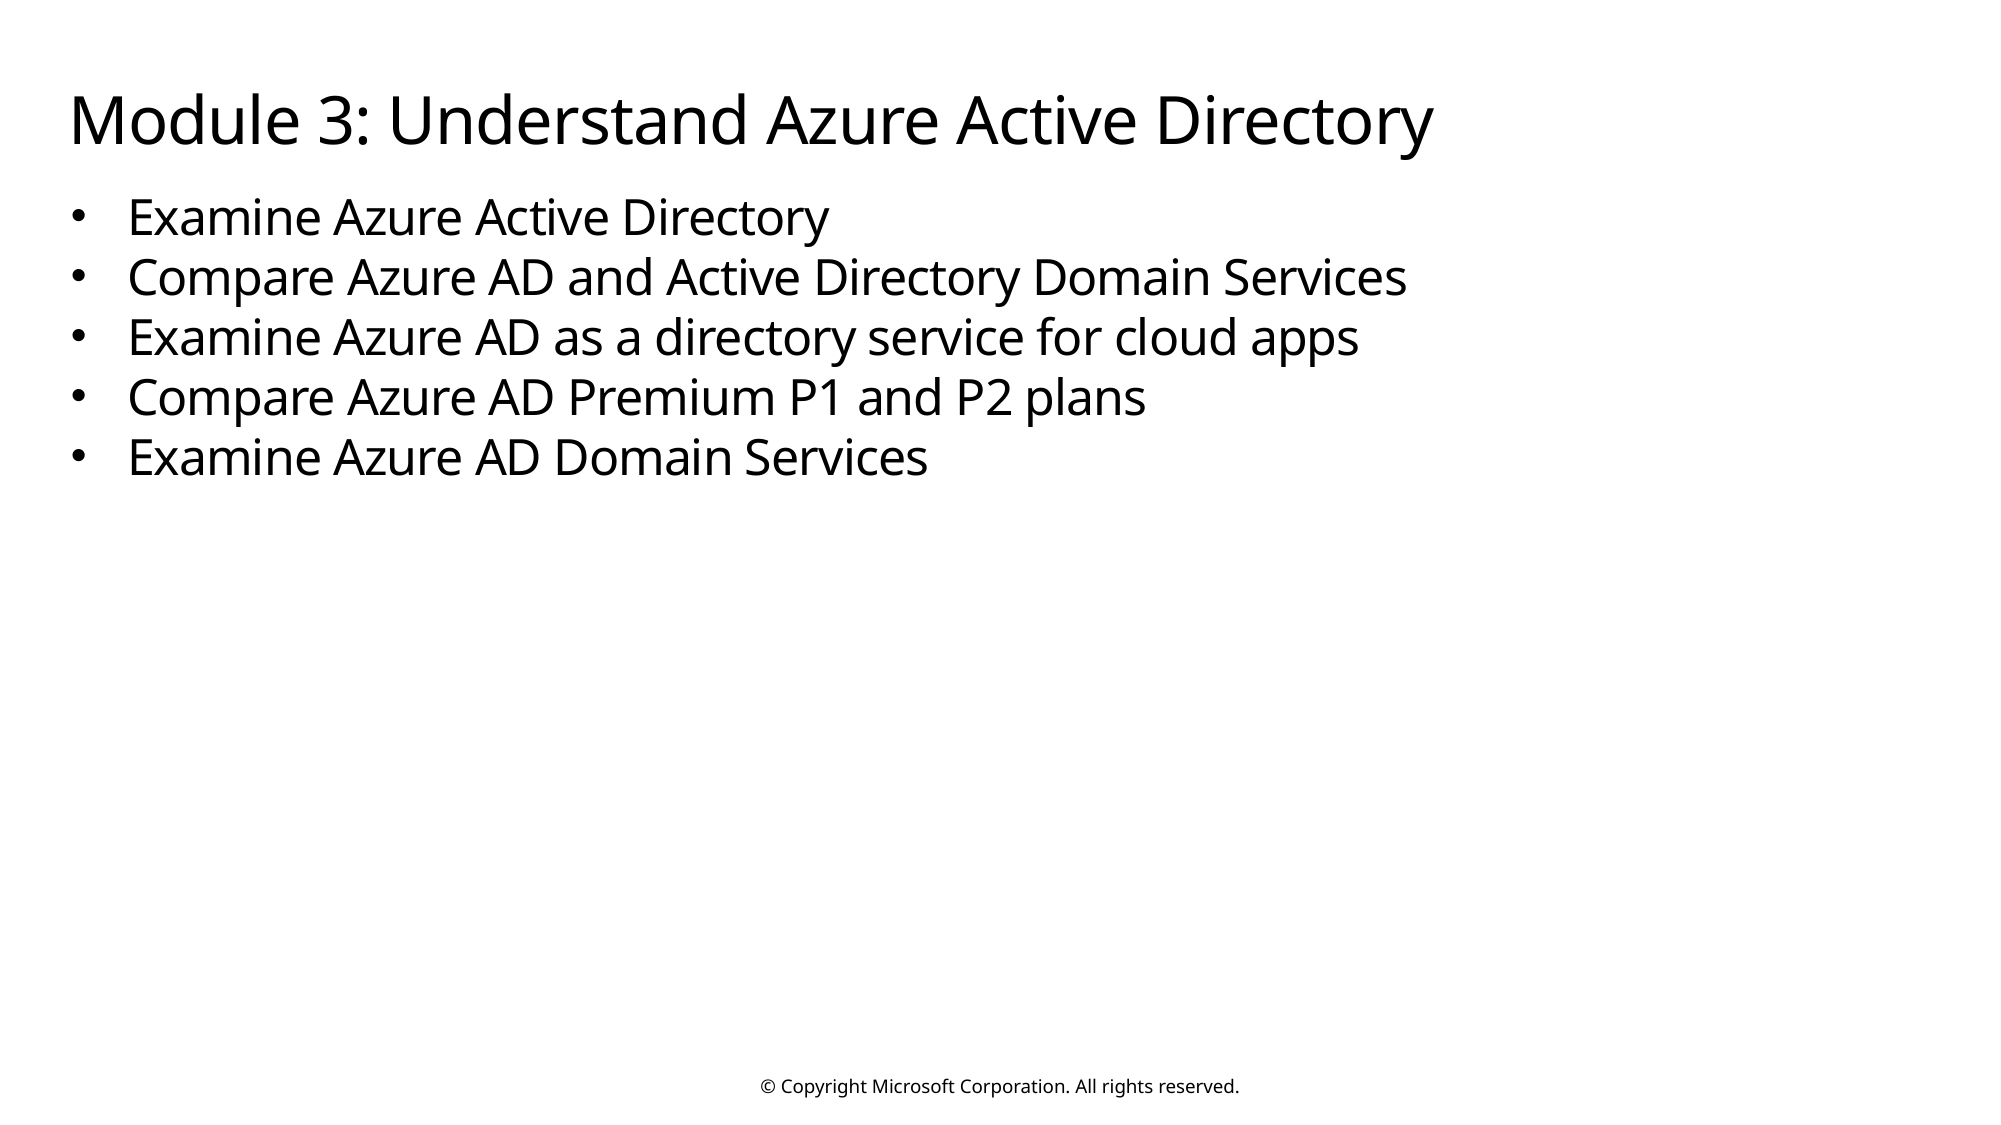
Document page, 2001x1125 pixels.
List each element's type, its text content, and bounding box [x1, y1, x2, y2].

title Module 3: Understand Azure Active Directory [68, 72, 1930, 178]
list Examine Azure Active Directory Compare Azure AD and Active Directory Domain Services Examine Azure AD as a directory service for cloud apps Compare Azure AD Premium P1 and P2 plans Examine Azure AD Domain Services [70, 177, 1932, 678]
